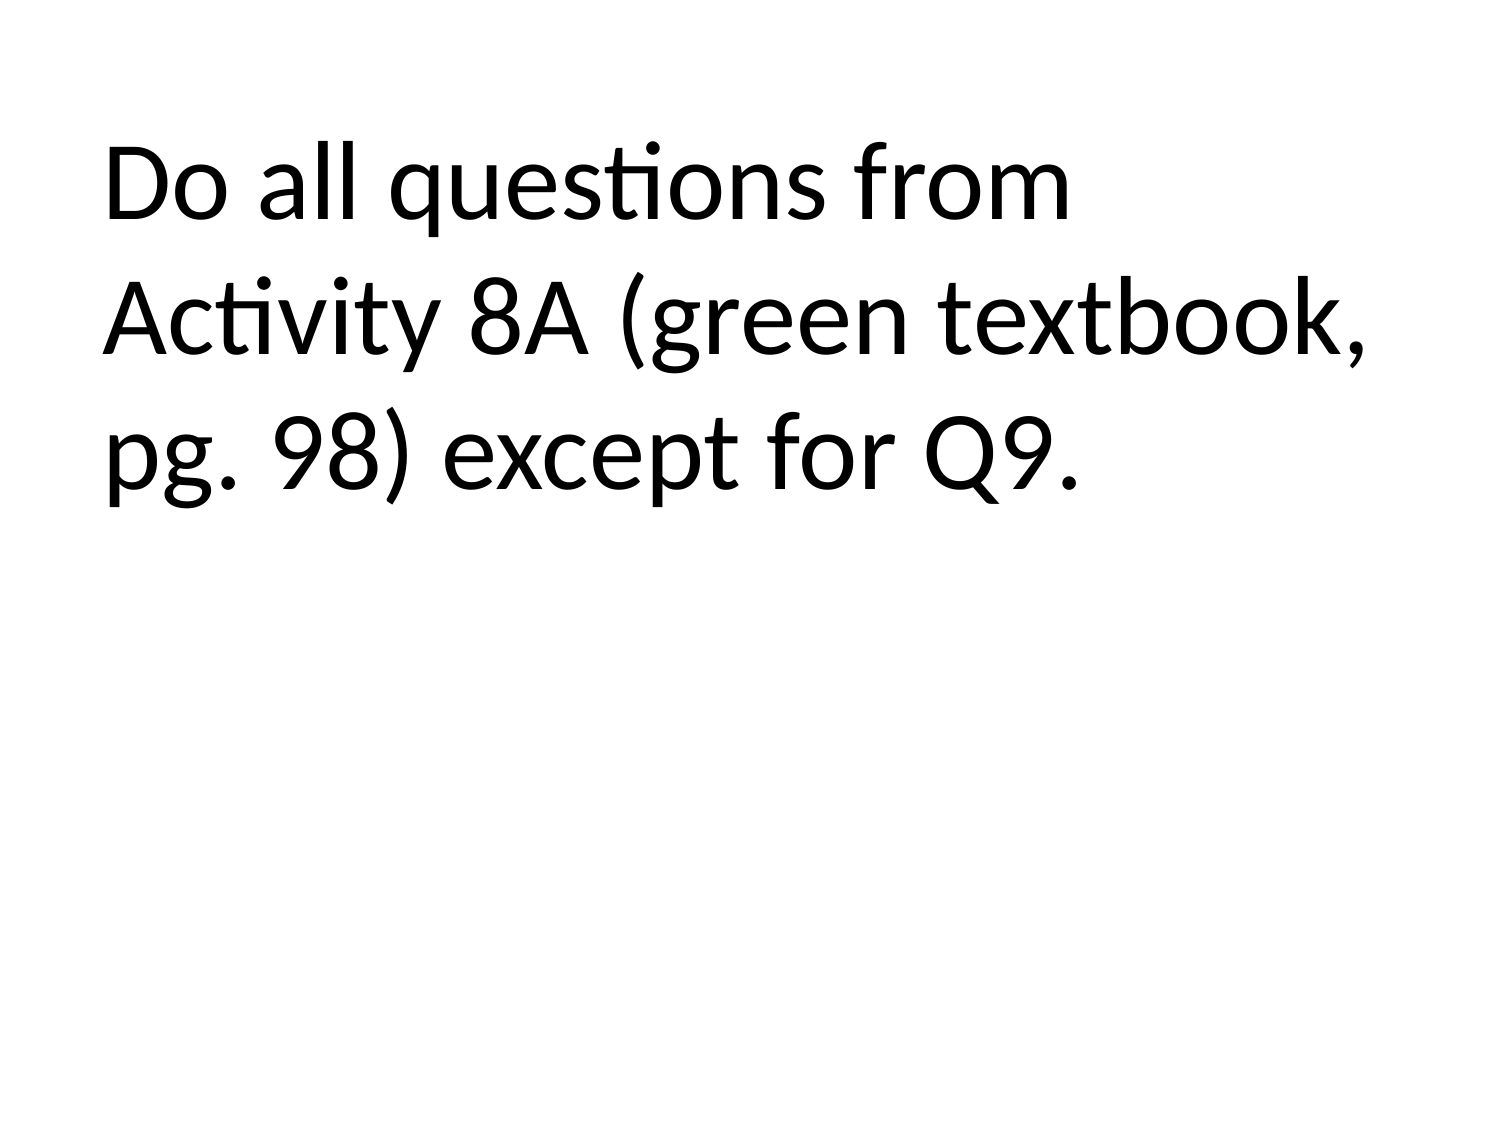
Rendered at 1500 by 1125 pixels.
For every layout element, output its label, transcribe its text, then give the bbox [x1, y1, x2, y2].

text_box Do all questions from Activity 8A (green textbook, pg. 98) except for Q9. [87, 99, 1400, 520]
